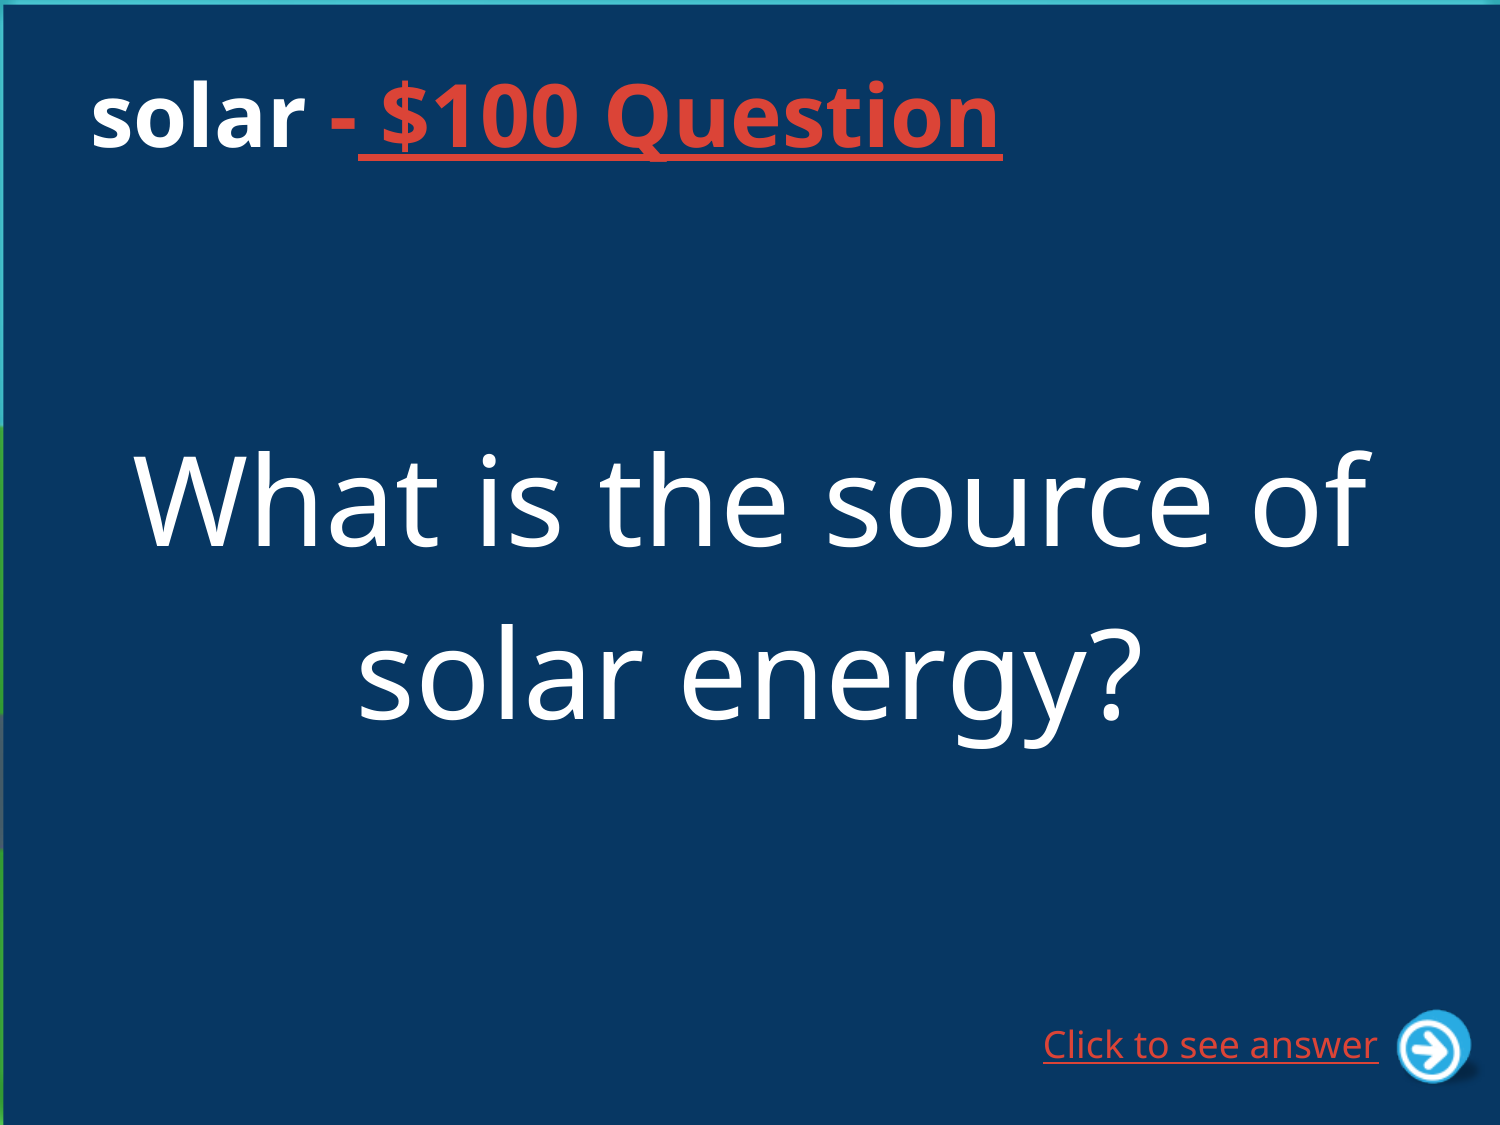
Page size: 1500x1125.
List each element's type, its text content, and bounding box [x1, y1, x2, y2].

picture [0, 0, 1500, 1125]
list What is the source of solar energy? [75, 169, 1425, 976]
text_box [3, 4, 1500, 1125]
title solar - $100 Question [75, 45, 1425, 169]
picture [1384, 996, 1485, 1097]
text_box Click to see answer [984, 985, 1438, 1109]
